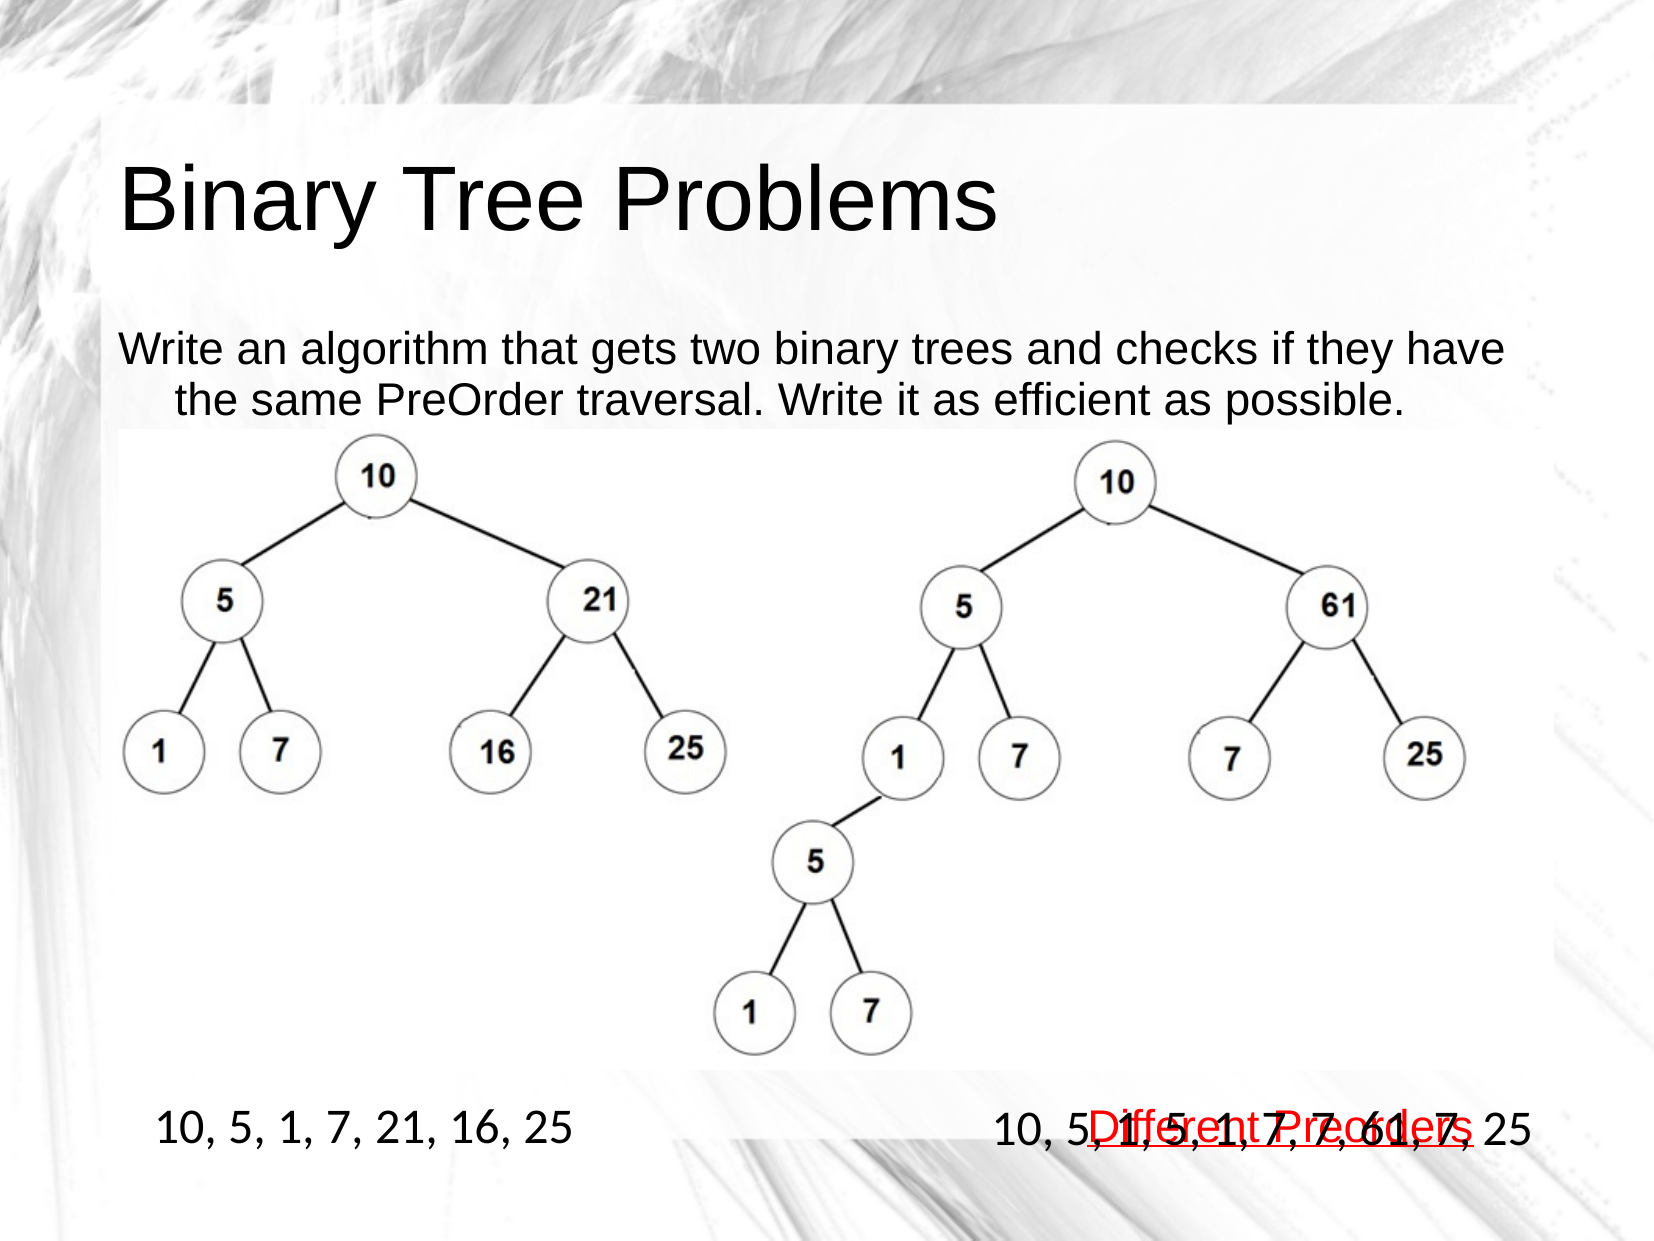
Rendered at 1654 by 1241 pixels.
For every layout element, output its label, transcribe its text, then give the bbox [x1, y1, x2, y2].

picture [0, 0, 1654, 1241]
title Binary Tree Problems [118, 93, 1506, 299]
text_box 10, 5, 1, 5, 1, 7, 7, 61, 7, 25 [976, 1093, 1607, 1165]
text_box 10, 5, 1, 7, 21, 16, 25 [139, 1091, 598, 1162]
list Write an algorithm that gets two binary trees and checks if they have the same PreOrder traversal. Write it as efficient as possible. Different Preorders [118, 319, 1571, 1109]
